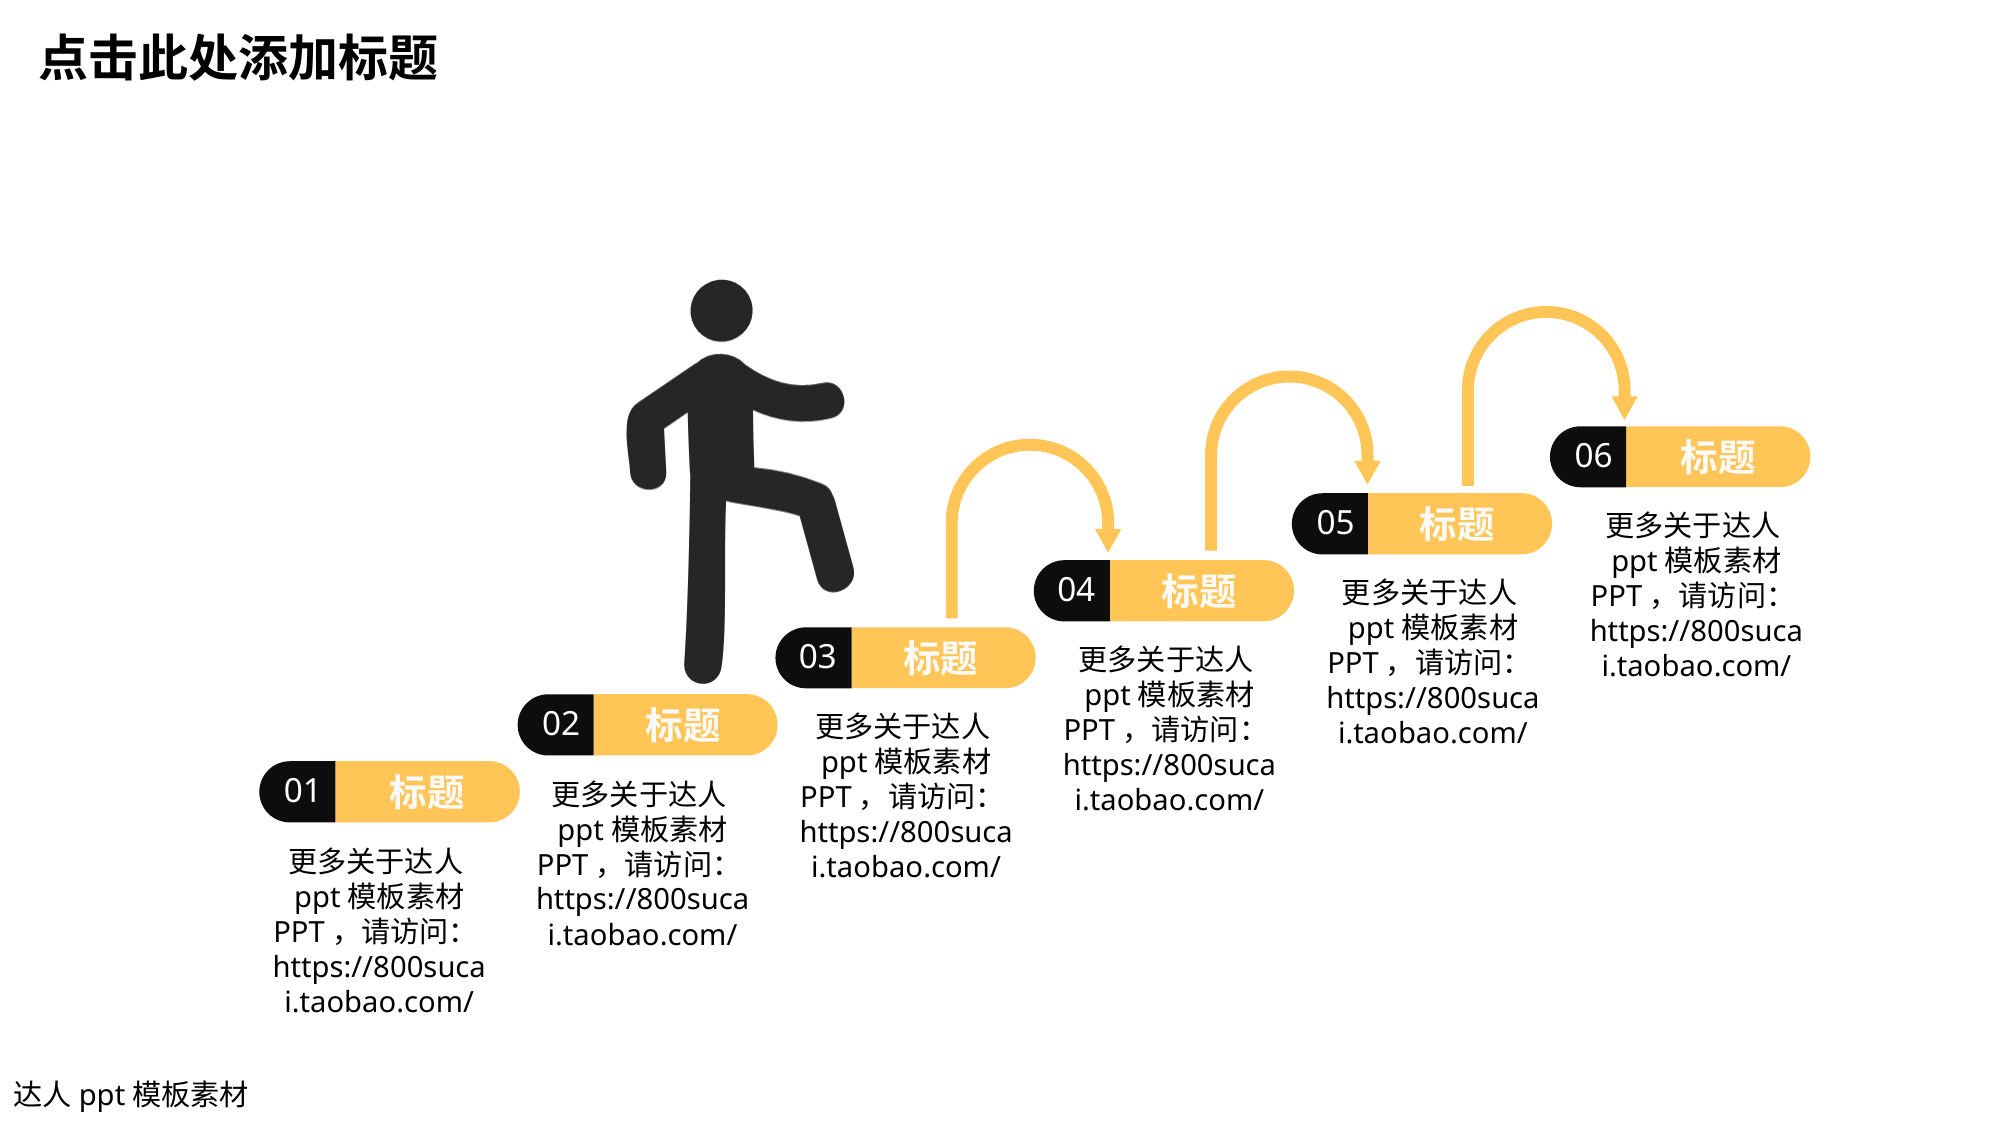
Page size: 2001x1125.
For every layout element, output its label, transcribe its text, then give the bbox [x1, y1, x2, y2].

text_box 更多关于达人ppt模板素材 PPT，请访问：https://800sucai.taobao.com/ [1324, 574, 1542, 750]
text_box [945, 438, 1122, 619]
picture [625, 279, 856, 685]
text_box [259, 769, 269, 815]
text_box 04 [1042, 560, 1110, 616]
text_box [272, 817, 336, 823]
text_box 01 [269, 761, 337, 817]
text_box 更多关于达人ppt模板素材 PPT，请访问：https://800sucai.taobao.com/ [1587, 507, 1806, 683]
text_box 标题 [1404, 493, 1510, 553]
text_box [517, 702, 527, 747]
text_box 更多关于达人ppt模板素材 PPT，请访问：https://800sucai.taobao.com/ [797, 708, 1015, 884]
text_box 标题 [888, 627, 994, 687]
text_box [594, 694, 778, 756]
text_box 标题 [1146, 560, 1252, 620]
text_box [1205, 370, 1381, 551]
text_box [1461, 305, 1638, 486]
text_box 点击此处添加标题 [23, 18, 465, 94]
text_box 标题 [630, 694, 736, 754]
text_box 更多关于达人ppt模板素材 PPT，请访问：https://800sucai.taobao.com/ [534, 775, 752, 951]
text_box [1110, 560, 1295, 622]
text_box 05 [1301, 493, 1370, 549]
text_box 标题 [375, 761, 480, 821]
text_box [1627, 426, 1811, 488]
text_box 更多关于达人ppt模板素材 PPT，请访问：https://800sucai.taobao.com/ [270, 843, 488, 1019]
text_box [1368, 493, 1553, 555]
text_box 06 [1559, 426, 1628, 482]
text_box [1563, 482, 1627, 488]
text_box [1549, 435, 1559, 479]
text_box [1047, 616, 1110, 622]
text_box [1291, 502, 1301, 546]
text_box [858, 627, 1036, 689]
text_box [530, 750, 594, 756]
text_box [1033, 569, 1042, 612]
text_box [1305, 549, 1368, 555]
text_box 02 [527, 694, 595, 750]
text_box 标题 [1665, 426, 1771, 486]
text_box 更多关于达人ppt模板素材 PPT，请访问：https://800sucai.taobao.com/ [1060, 641, 1279, 817]
text_box 达人ppt模板素材 [0, 1069, 264, 1119]
text_box [336, 761, 520, 823]
